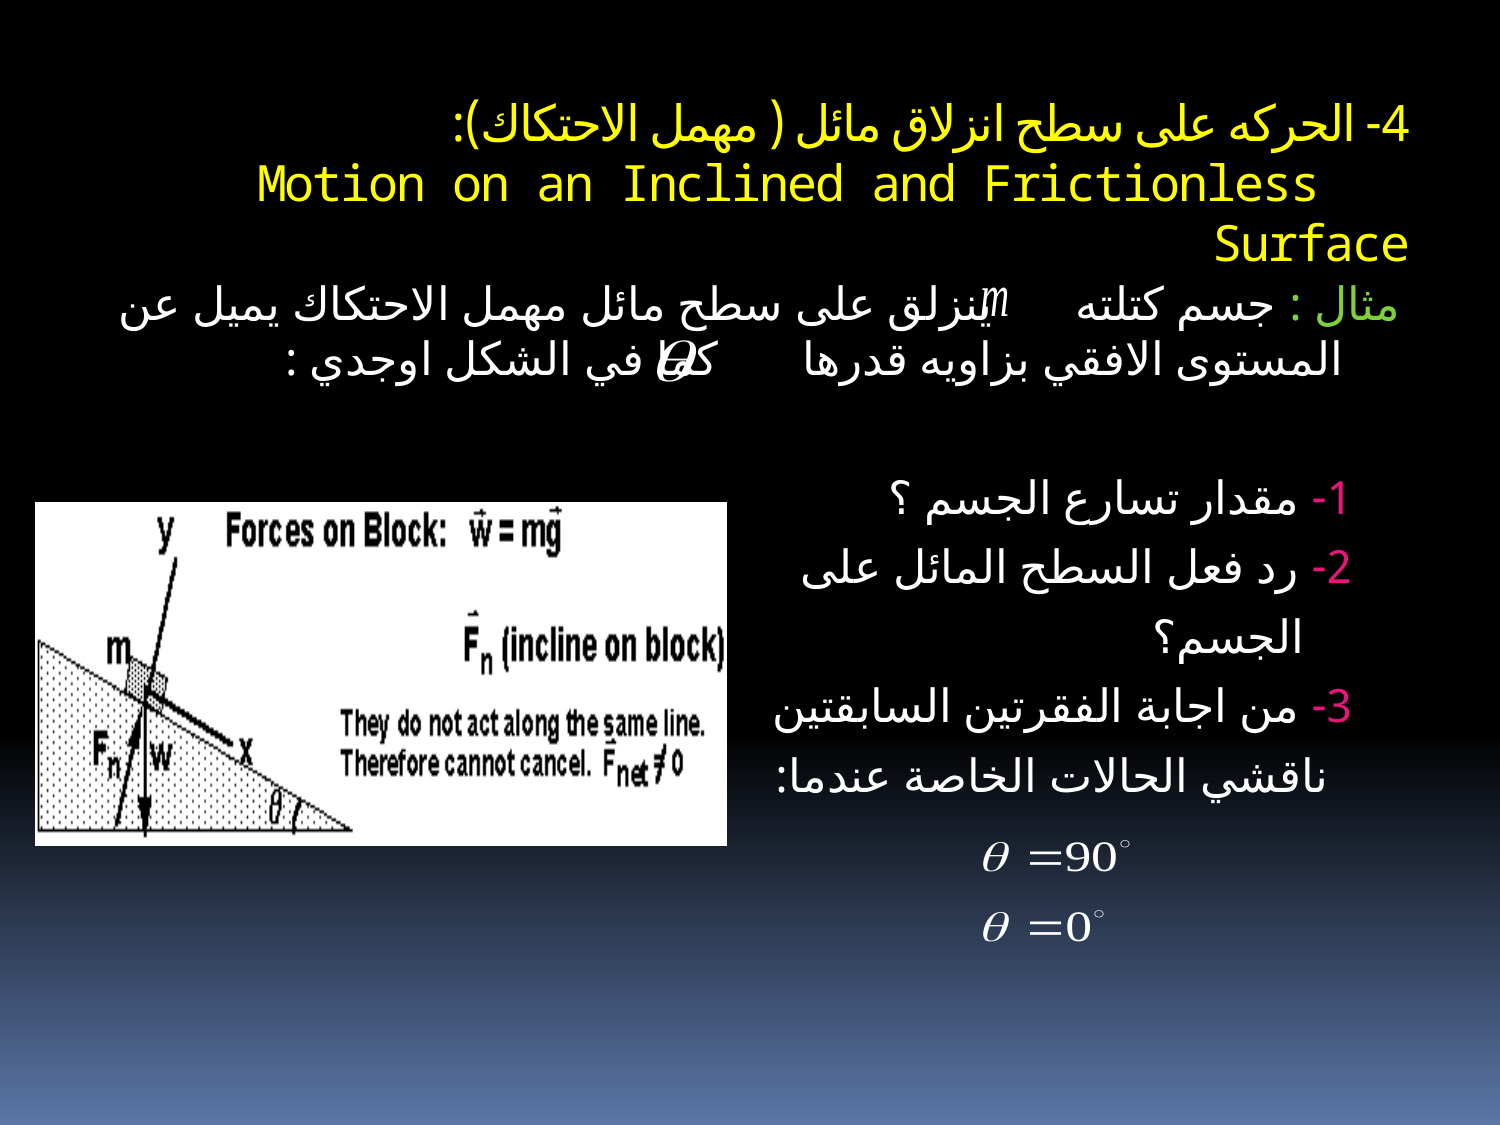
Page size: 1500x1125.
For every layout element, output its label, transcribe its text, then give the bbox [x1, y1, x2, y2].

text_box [643, 325, 713, 398]
picture [35, 502, 727, 847]
list مثال : جسم كتلته ينزلق على سطح مائل مهمل الاحتكاك يميل عن المستوى الافقي بزاويه قدرها كما في الشكل اوجدي : 1- مقدار تسارع الجسم ؟ 2- رد فعل السطح المائل على الجسم؟ 3- من اجابة الفقرتين السابقتين ناقشي الحالات الخاصة عندما: [64, 267, 1427, 1059]
title 4- الحركه على سطح انزلاق مائل ( مهمل الاحتكاك): Motion on an Inclined and Frictionless Surface [75, 83, 1425, 234]
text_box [973, 275, 1023, 327]
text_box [973, 821, 1141, 953]
